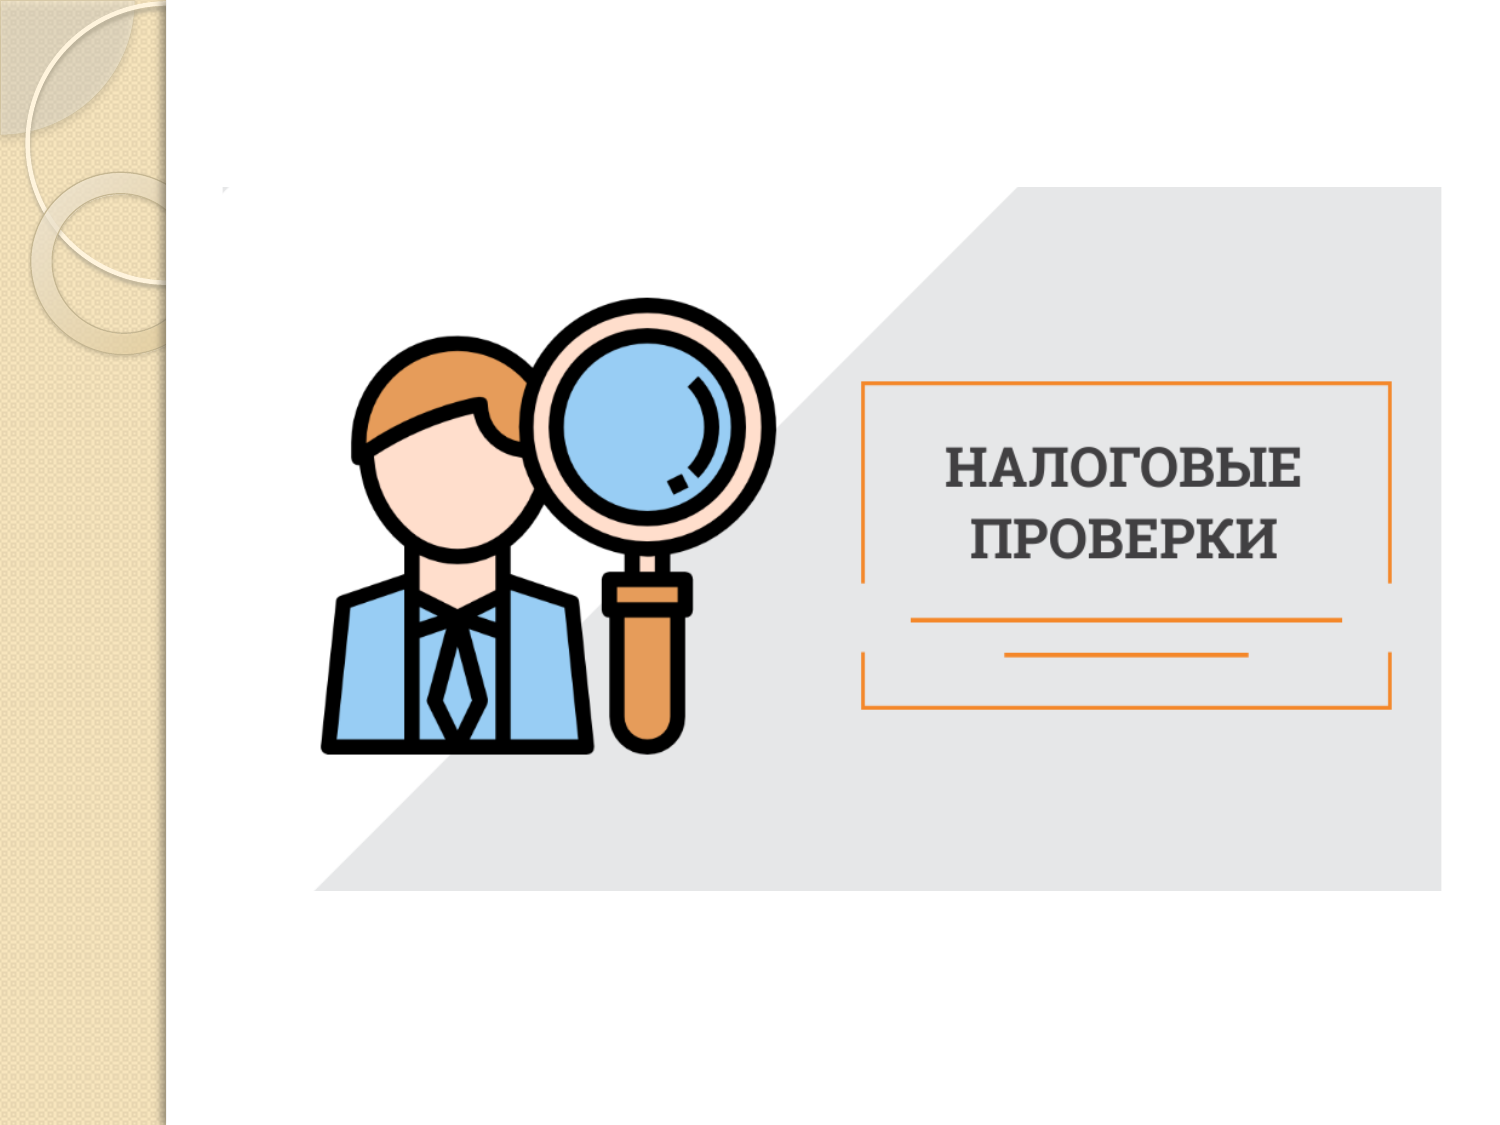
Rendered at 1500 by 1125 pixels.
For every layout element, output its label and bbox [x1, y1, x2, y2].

picture [222, 187, 1442, 891]
